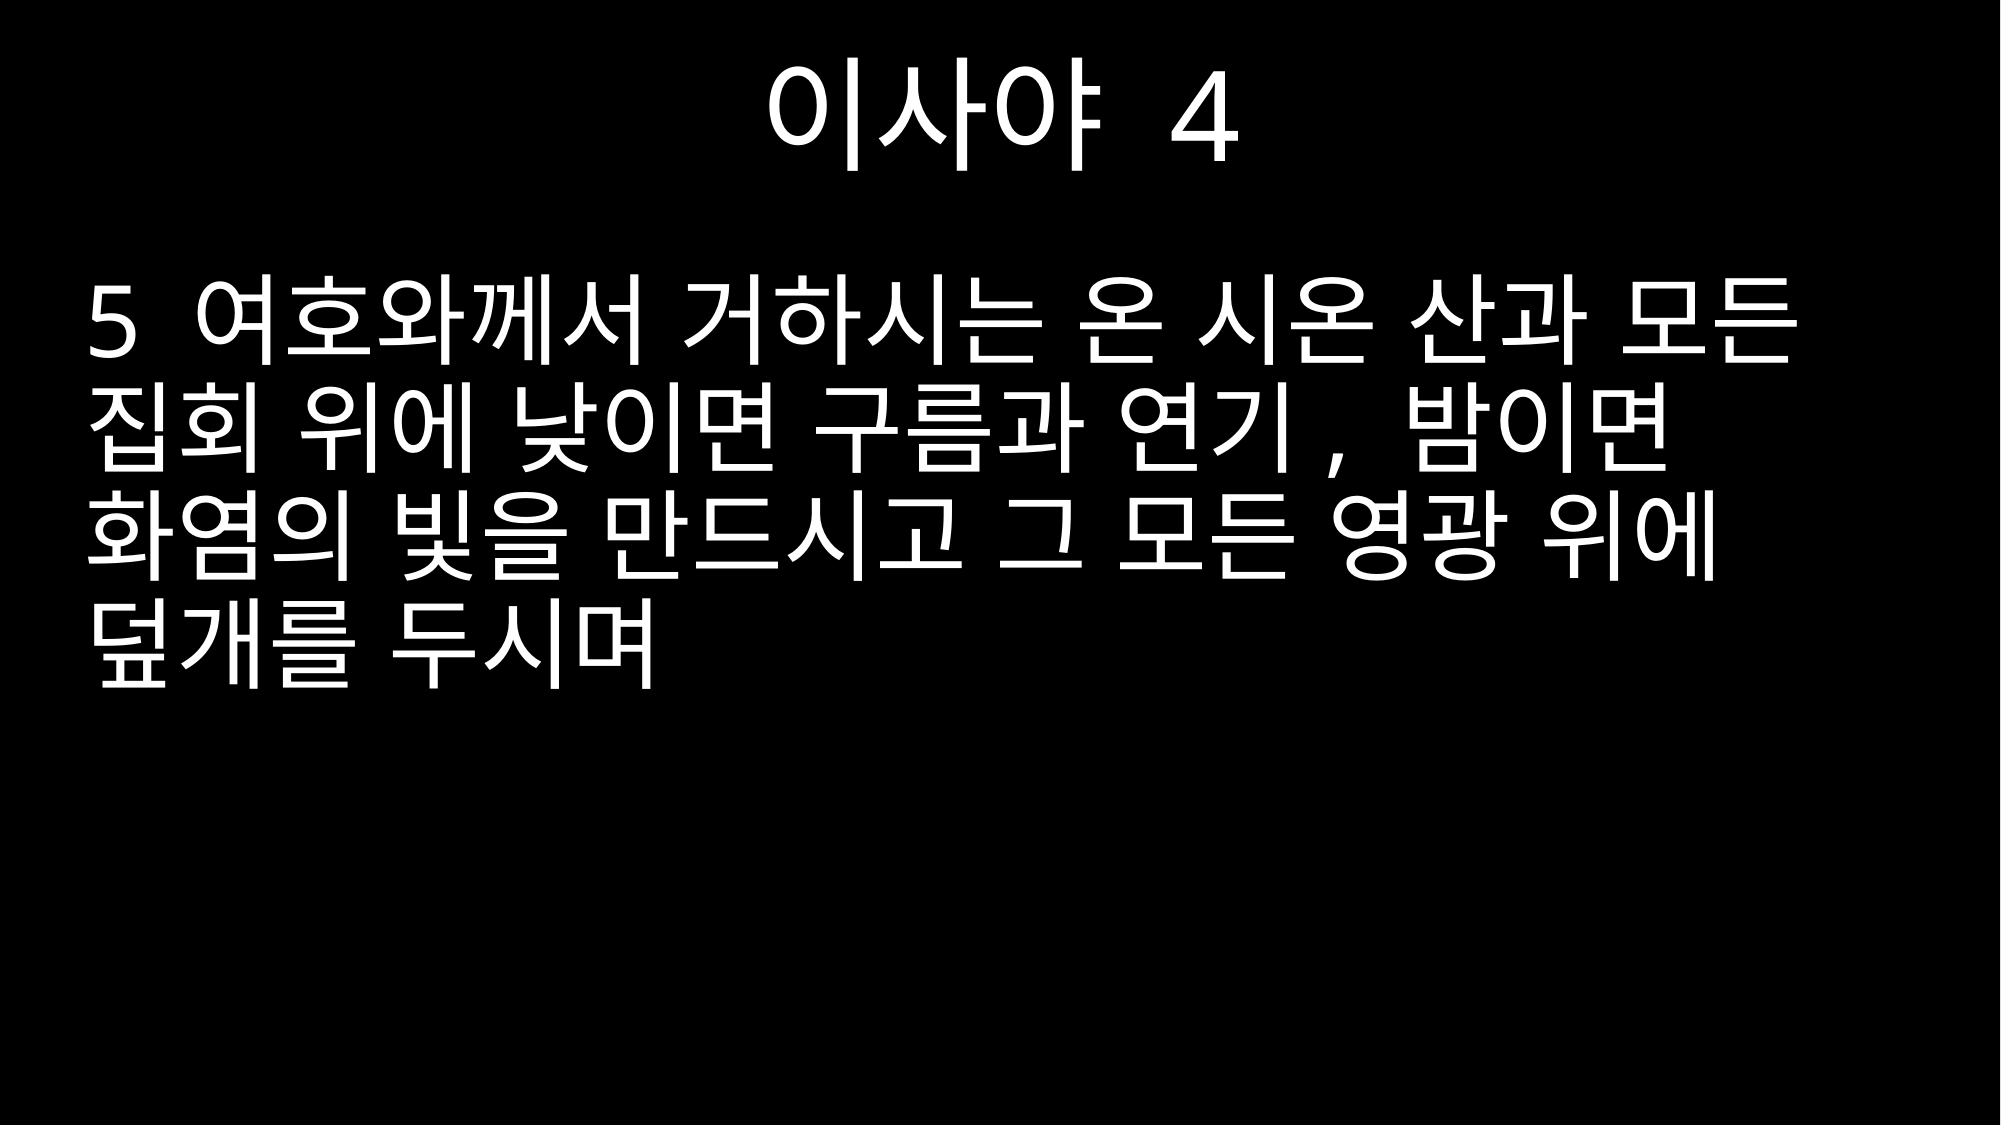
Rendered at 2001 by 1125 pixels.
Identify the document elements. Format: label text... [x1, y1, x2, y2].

picture [0, 0, 2001, 1125]
list 5 여호와께서 거하시는 온 시온 산과 모든 집회 위에 낮이면 구름과 연기, 밤이면 화염의 빛을 만드시고 그 모든 영광 위에 덮개를 두시며 [69, 263, 1953, 423]
footer 이사야 4 [0, 32, 2000, 192]
